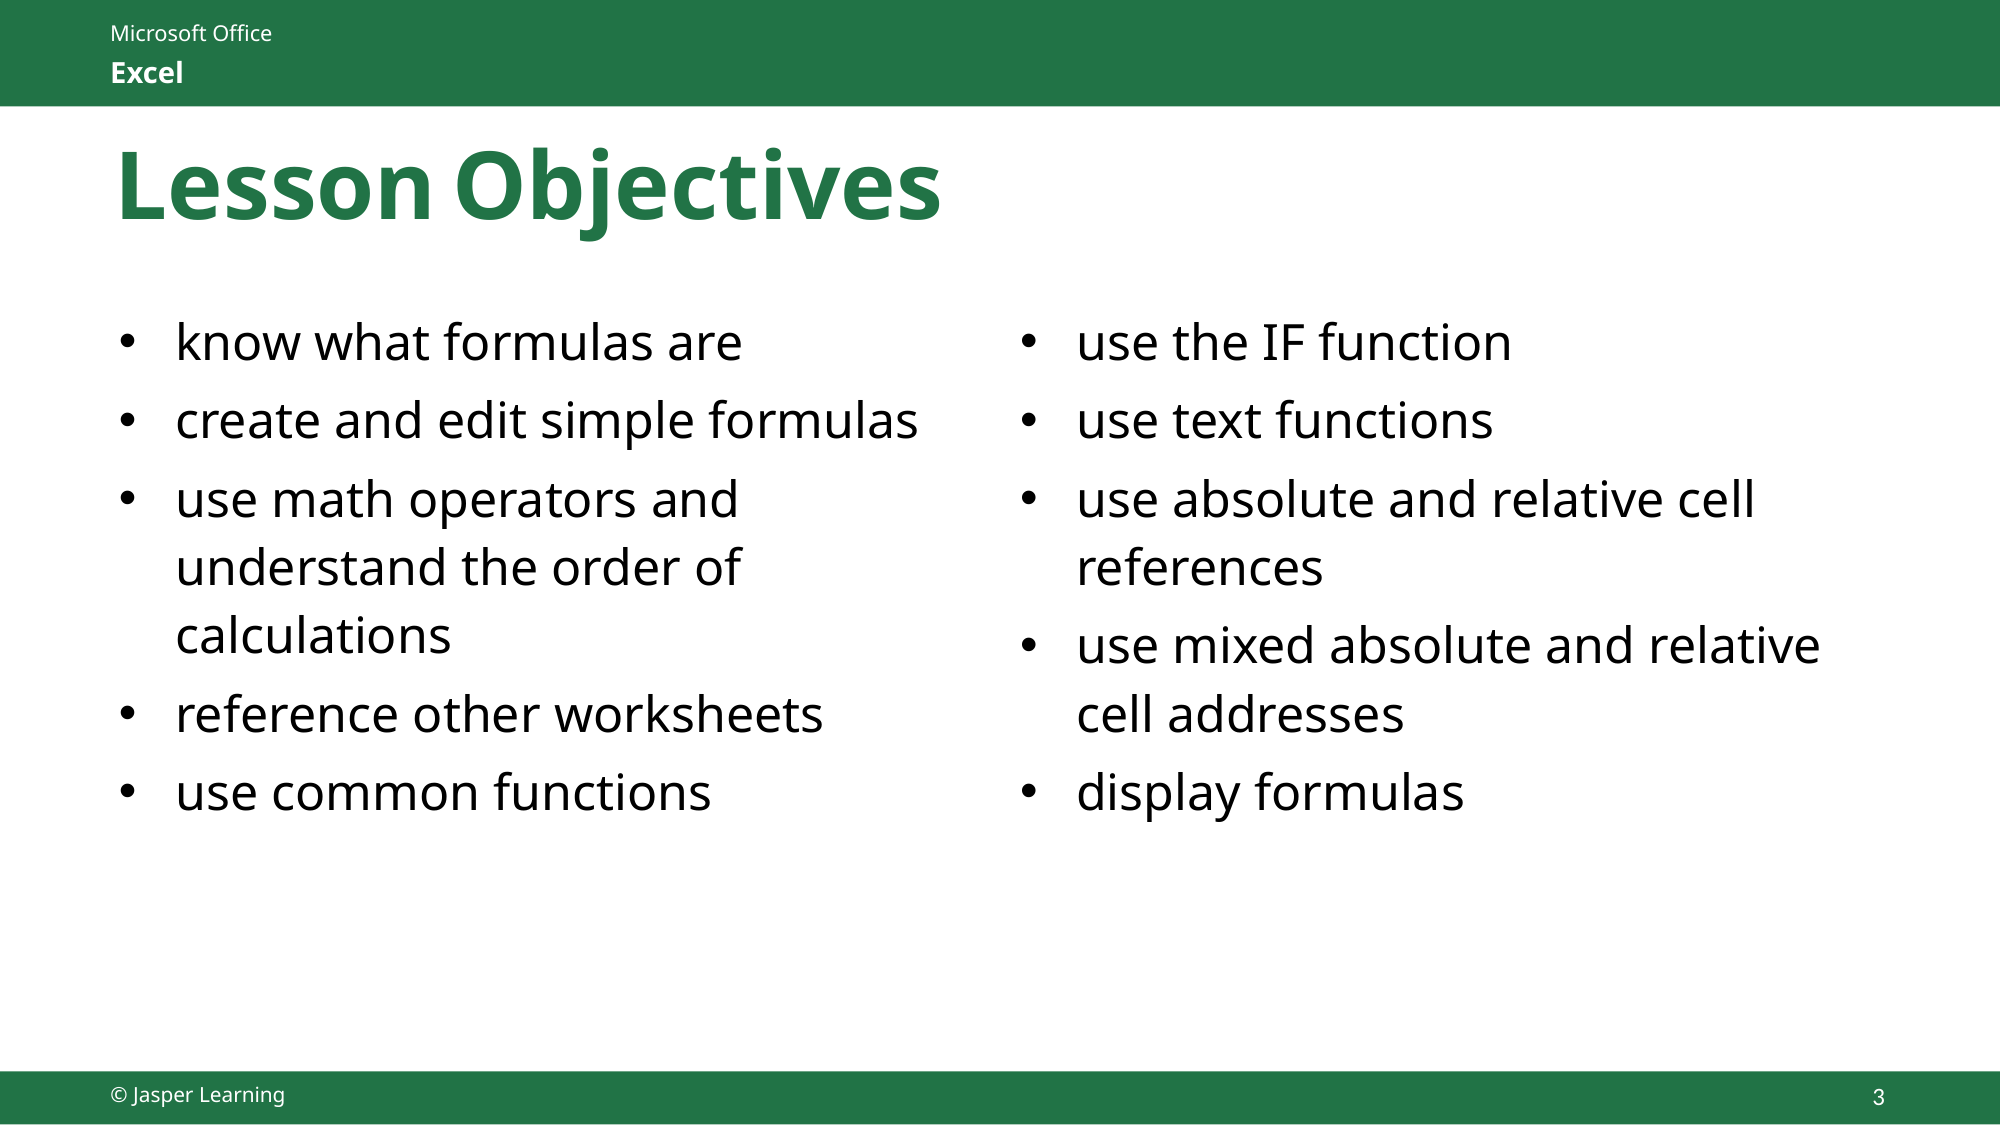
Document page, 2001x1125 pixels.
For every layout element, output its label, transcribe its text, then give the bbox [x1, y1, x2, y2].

title Lesson Objectives [99, 118, 1866, 247]
list know what formulas are​ create and edit simple formulas​ use math operators and understand the order of calculations​ reference other worksheets​ use common functions​ [103, 294, 988, 1037]
footer © Jasper Learning [95, 1065, 729, 1125]
slide_number 3 [1433, 1065, 1900, 1125]
list ​use the IF function use text functions​ use absolute and relative cell references​ use mixed absolute and relative cell addresses​ display formulas​​ [1005, 294, 1889, 1037]
